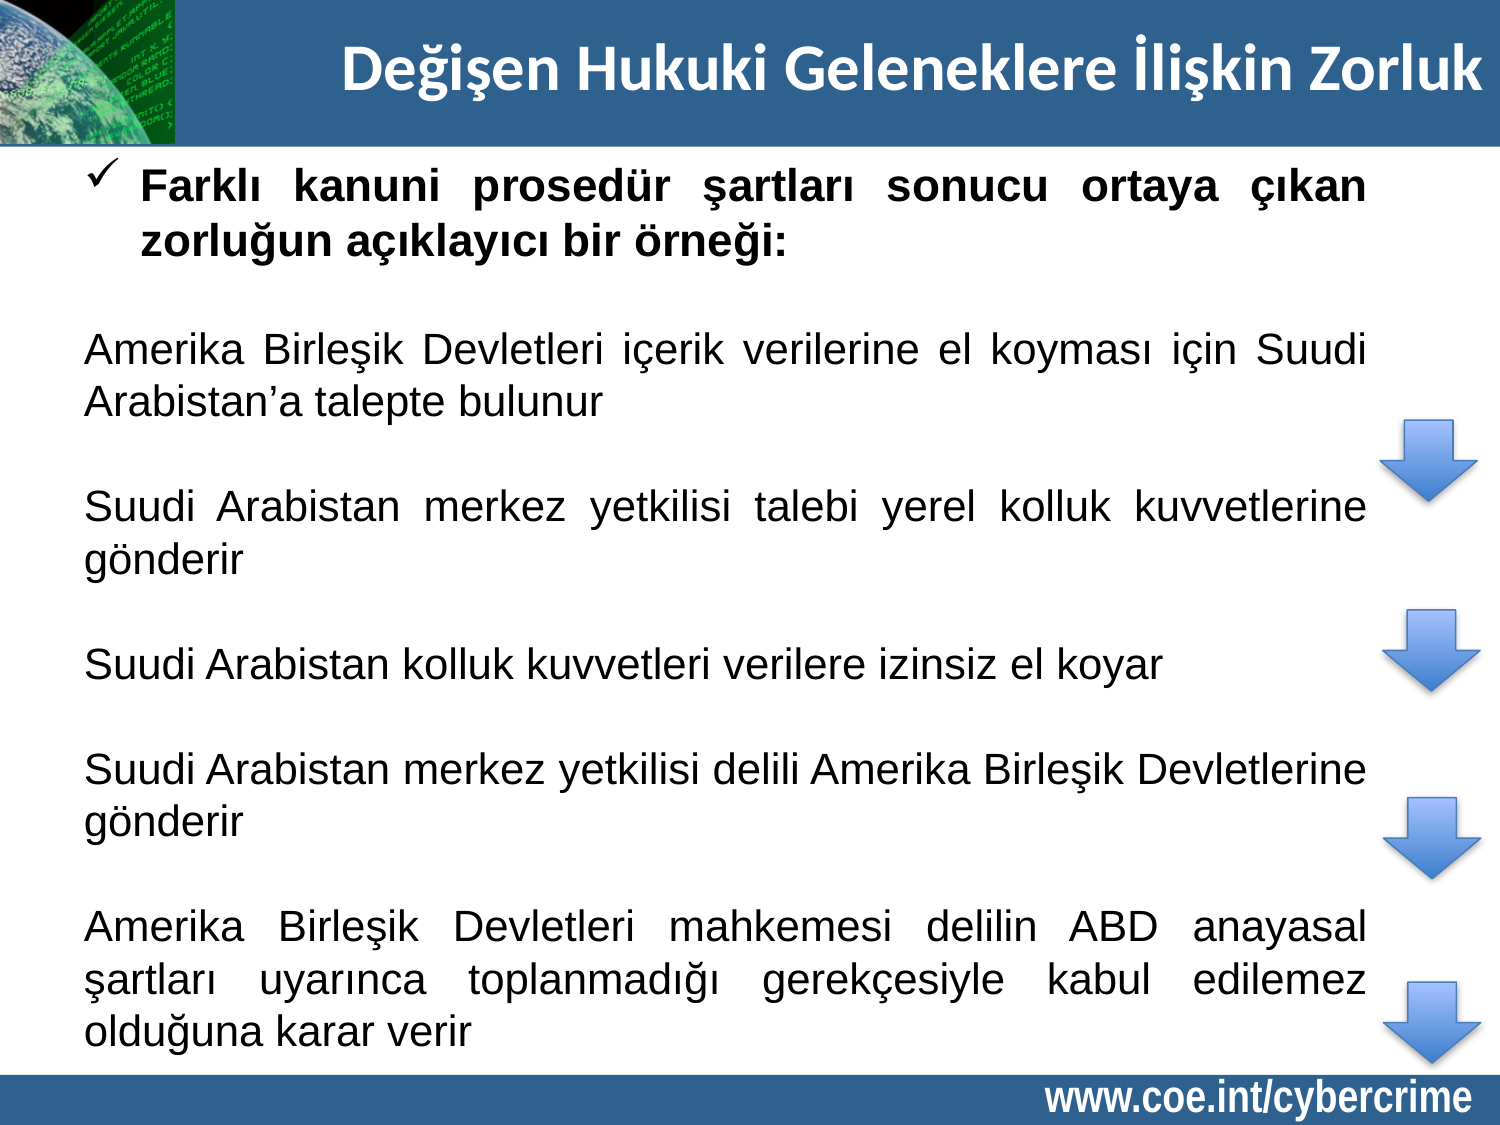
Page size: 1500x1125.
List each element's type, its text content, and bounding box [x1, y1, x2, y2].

text_box [1381, 609, 1481, 692]
picture [0, 0, 175, 144]
text_box [1382, 796, 1482, 880]
text_box [1379, 419, 1479, 502]
text_box [0, 1073, 1030, 1125]
text_box Değişen Hukuki Geleneklere İlişkin Zorluk [178, 0, 1500, 149]
text_box [1382, 981, 1482, 1064]
text_box www.coe.int/cybercrime [1030, 1059, 1500, 1125]
text_box Farklı kanuni prosedür şartları sonucu ortaya çıkan zorluğun açıklayıcı bir örneği: Amerika Birleşik Devletleri içerik verilerine el koyması için Suudi Arabistan’a talepte bulunur Suudi Arabistan merkez yetkilisi talebi yerel kolluk kuvvetlerine gönderir Suudi Arabistan kolluk kuvvetleri verilere izinsiz el koyar Suudi Arabistan merkez yetkilisi delili Amerika Birleşik Devletlerine gönderir Amerika Birleşik Devletleri mahkemesi delilin ABD anayasal şartları uyarınca toplanmadığı gerekçesiyle kabul edilemez olduğuna karar verir [69, 148, 1384, 1063]
